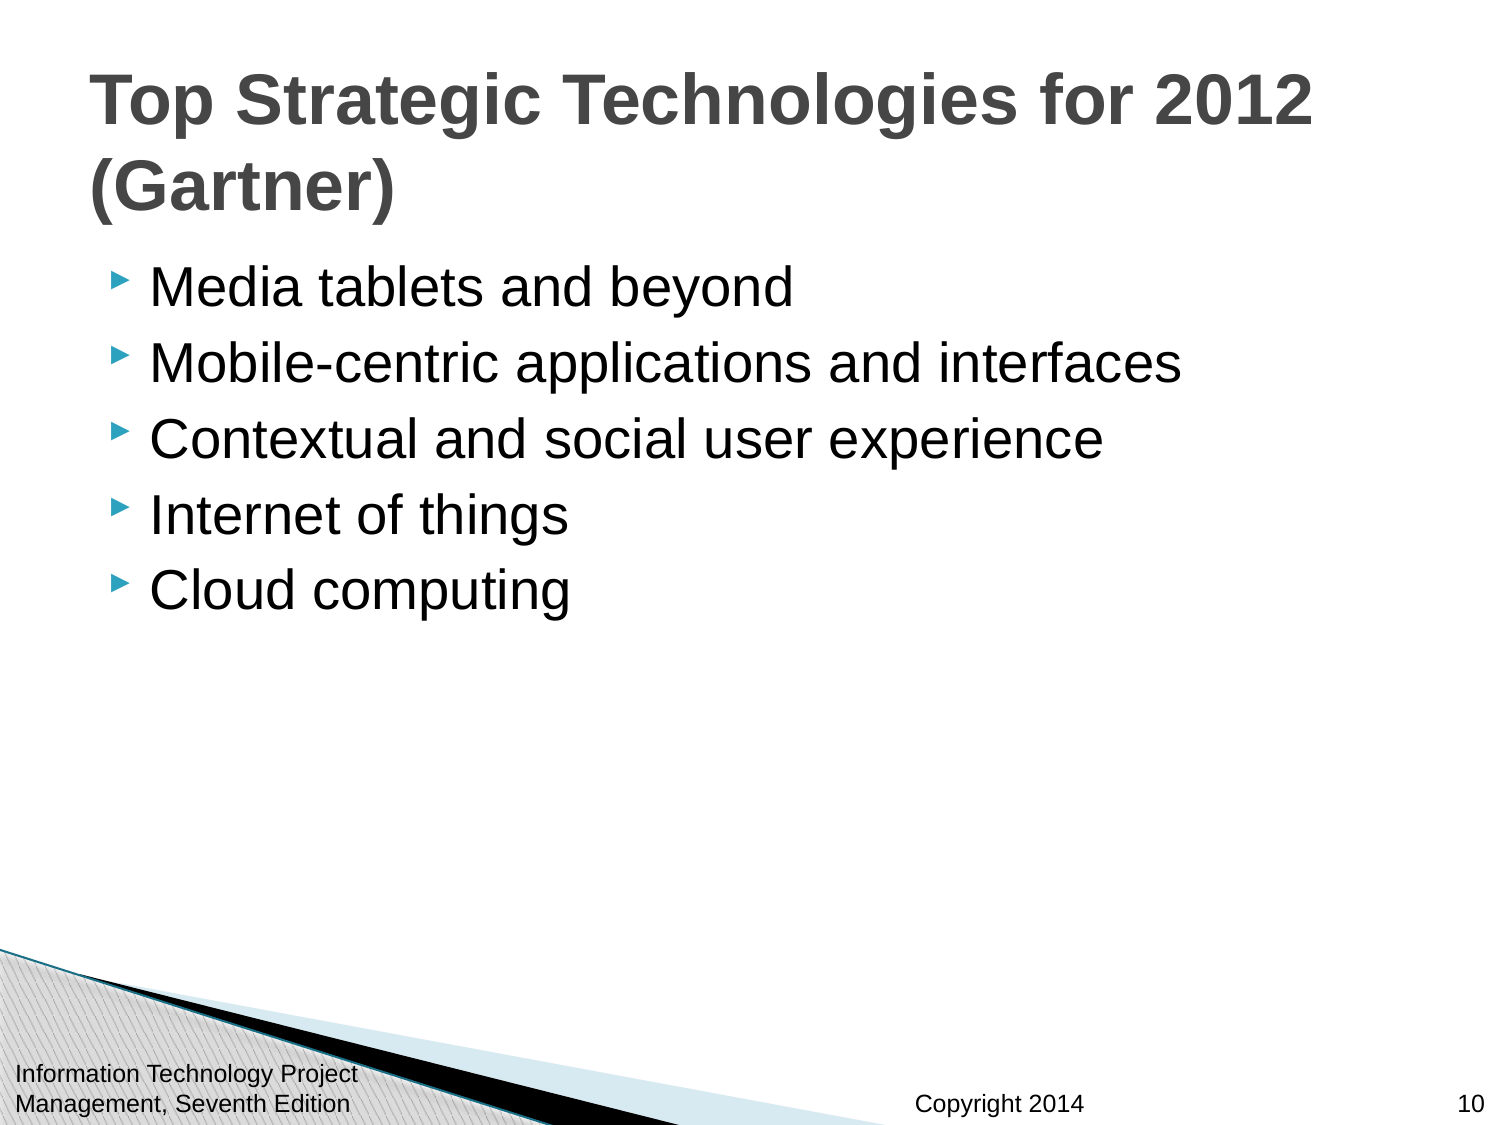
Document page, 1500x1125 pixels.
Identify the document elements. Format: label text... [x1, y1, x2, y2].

footer Information Technology Project Management, Seventh Edition [0, 1065, 425, 1125]
title Top Strategic Technologies for 2012 (Gartner) [75, 45, 1425, 233]
slide_number 10 [1408, 1065, 1500, 1125]
list Media tablets and beyond Mobile-centric applications and interfaces Contextual and social user experience Internet of things Cloud computing [74, 242, 1426, 986]
